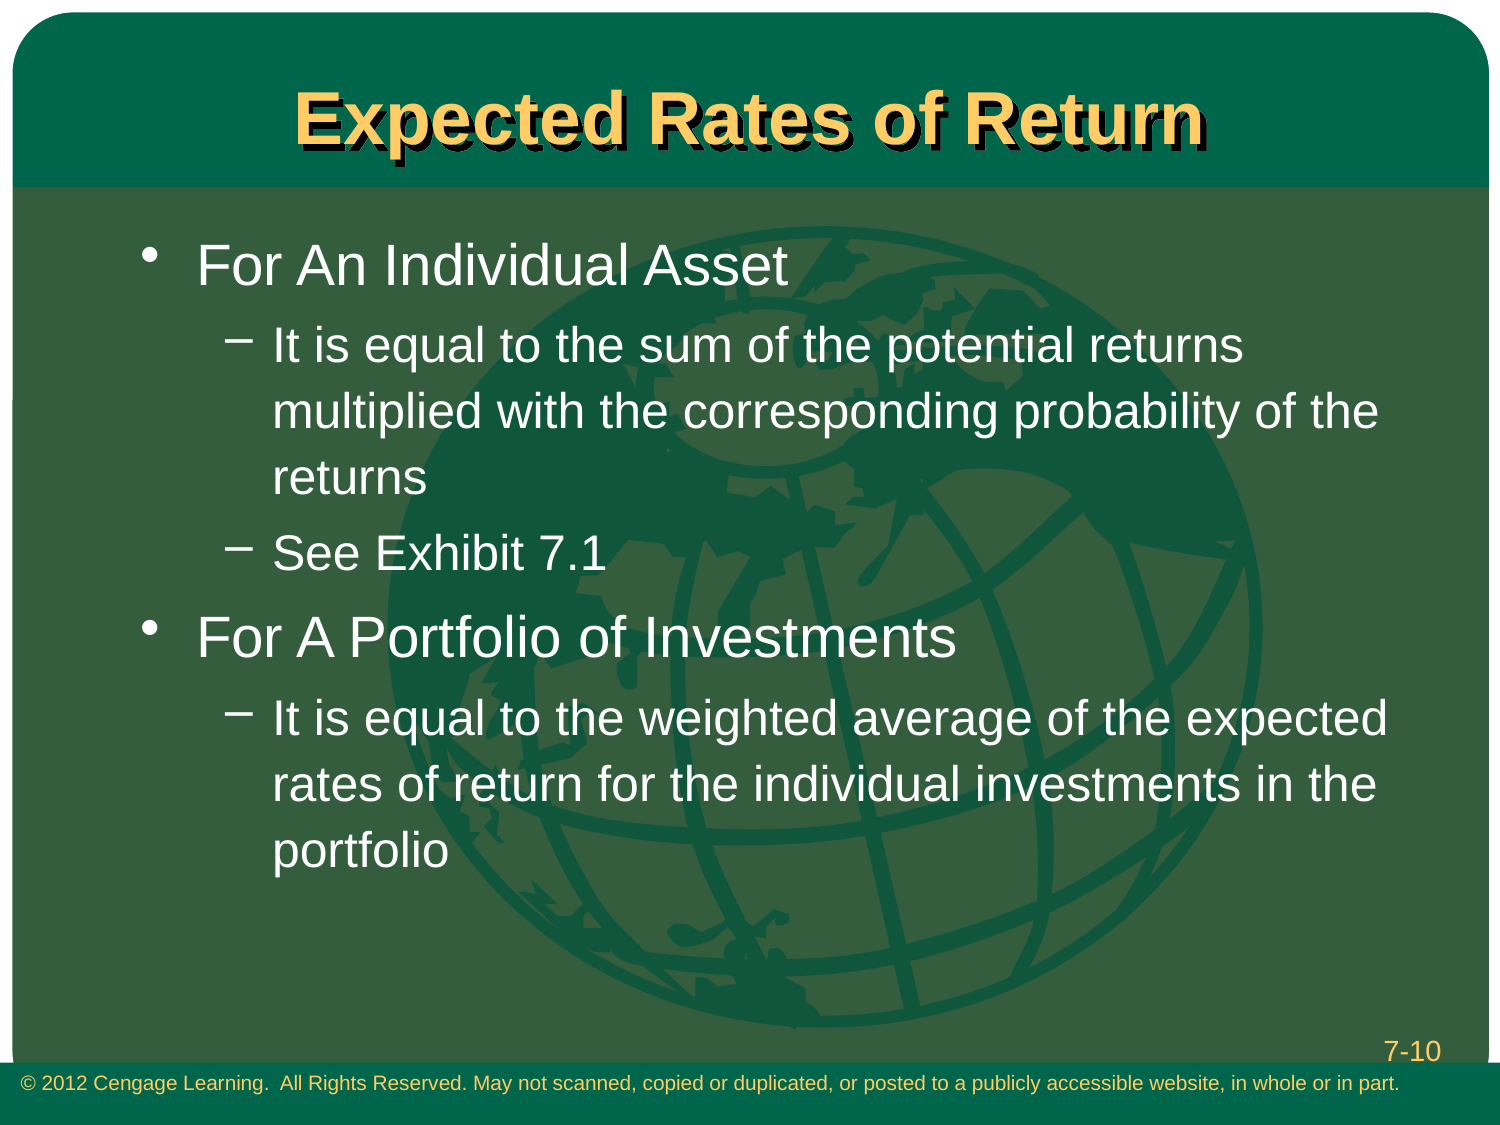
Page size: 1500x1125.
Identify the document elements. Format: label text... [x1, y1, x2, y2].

slide_number 7-10 [1325, 1025, 1500, 1062]
footer © 2012 Cengage Learning. All Rights Reserved. May not scanned, copied or duplicated, or posted to a publicly accessible website, in whole or in part. [0, 1062, 1500, 1125]
title Expected Rates of Return [75, 37, 1425, 193]
list For An Individual Asset It is equal to the sum of the potential returns multiplied with the corresponding probability of the returns See Exhibit 7.1 For A Portfolio of Investments It is equal to the weighted average of the expected rates of return for the individual investments in the portfolio [125, 212, 1463, 1013]
